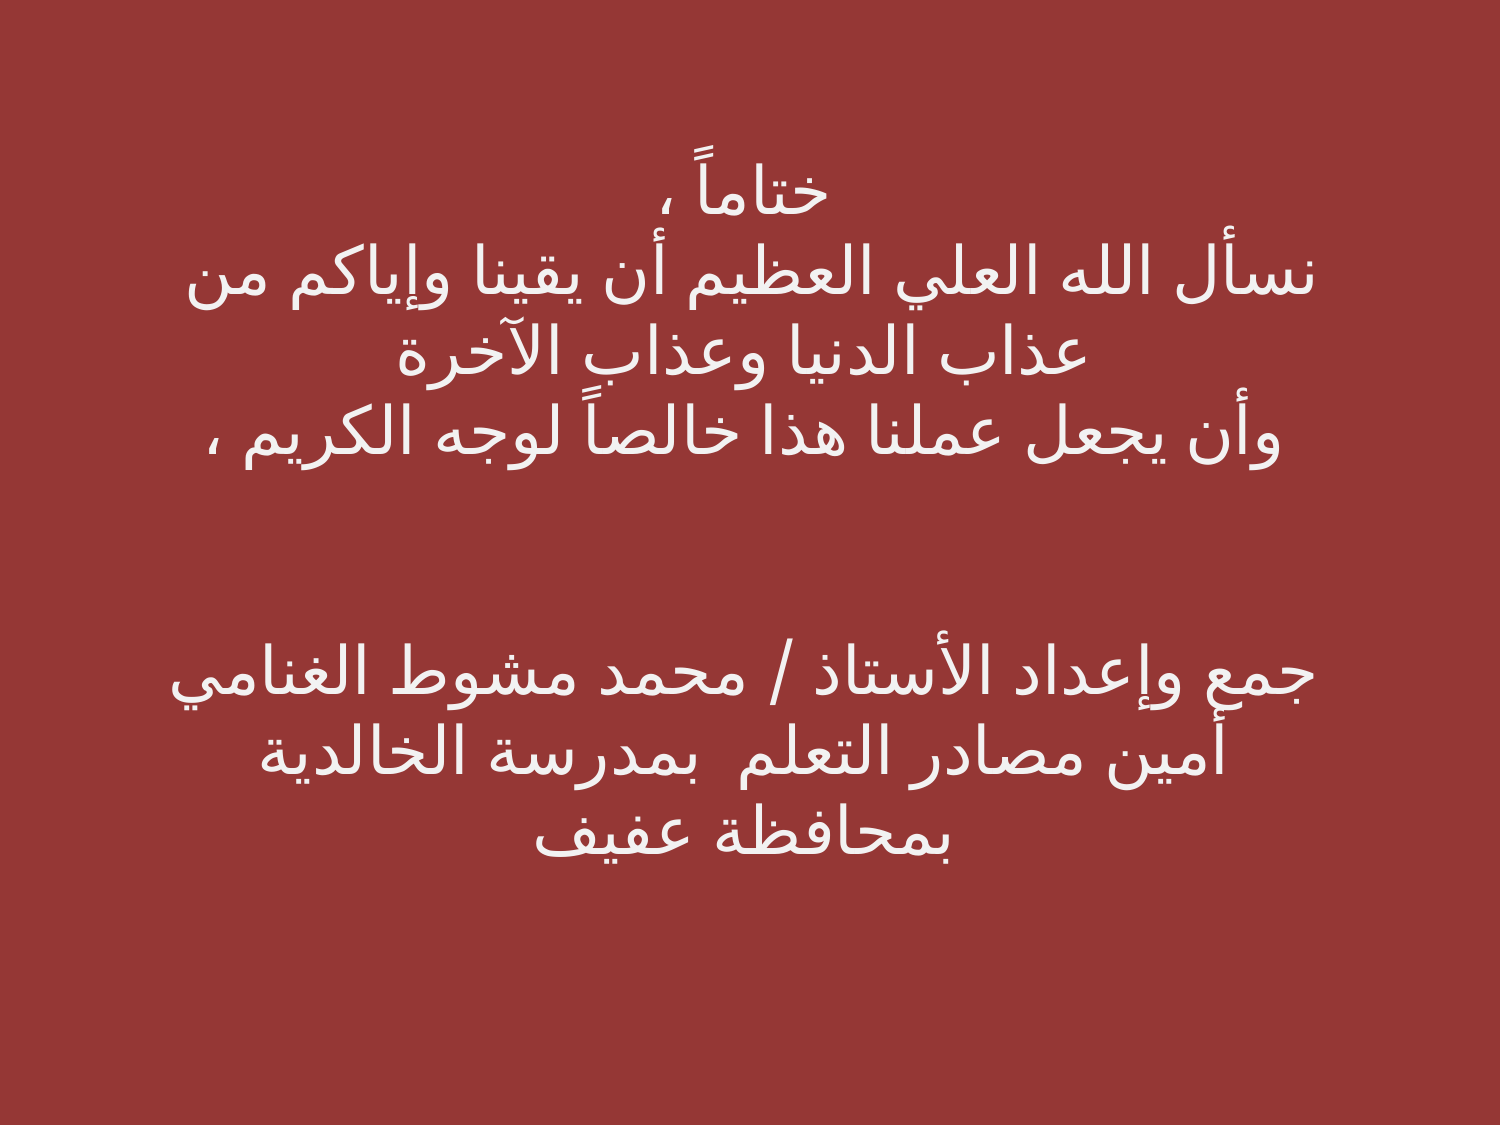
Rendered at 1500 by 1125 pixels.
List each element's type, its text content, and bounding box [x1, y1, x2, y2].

text_box ختاماً ، نسأل الله العلي العظيم أن يقينا وإياكم من عذاب الدنيا وعذاب الآخرة وأن يجعل عملنا هذا خالصاً لوجه الكريم ، جمع وإعداد الأستاذ / محمد مشوط الغنامي أمين مصادر التعلم بمدرسة الخالدية بمحافظة عفيف [140, 140, 1348, 875]
